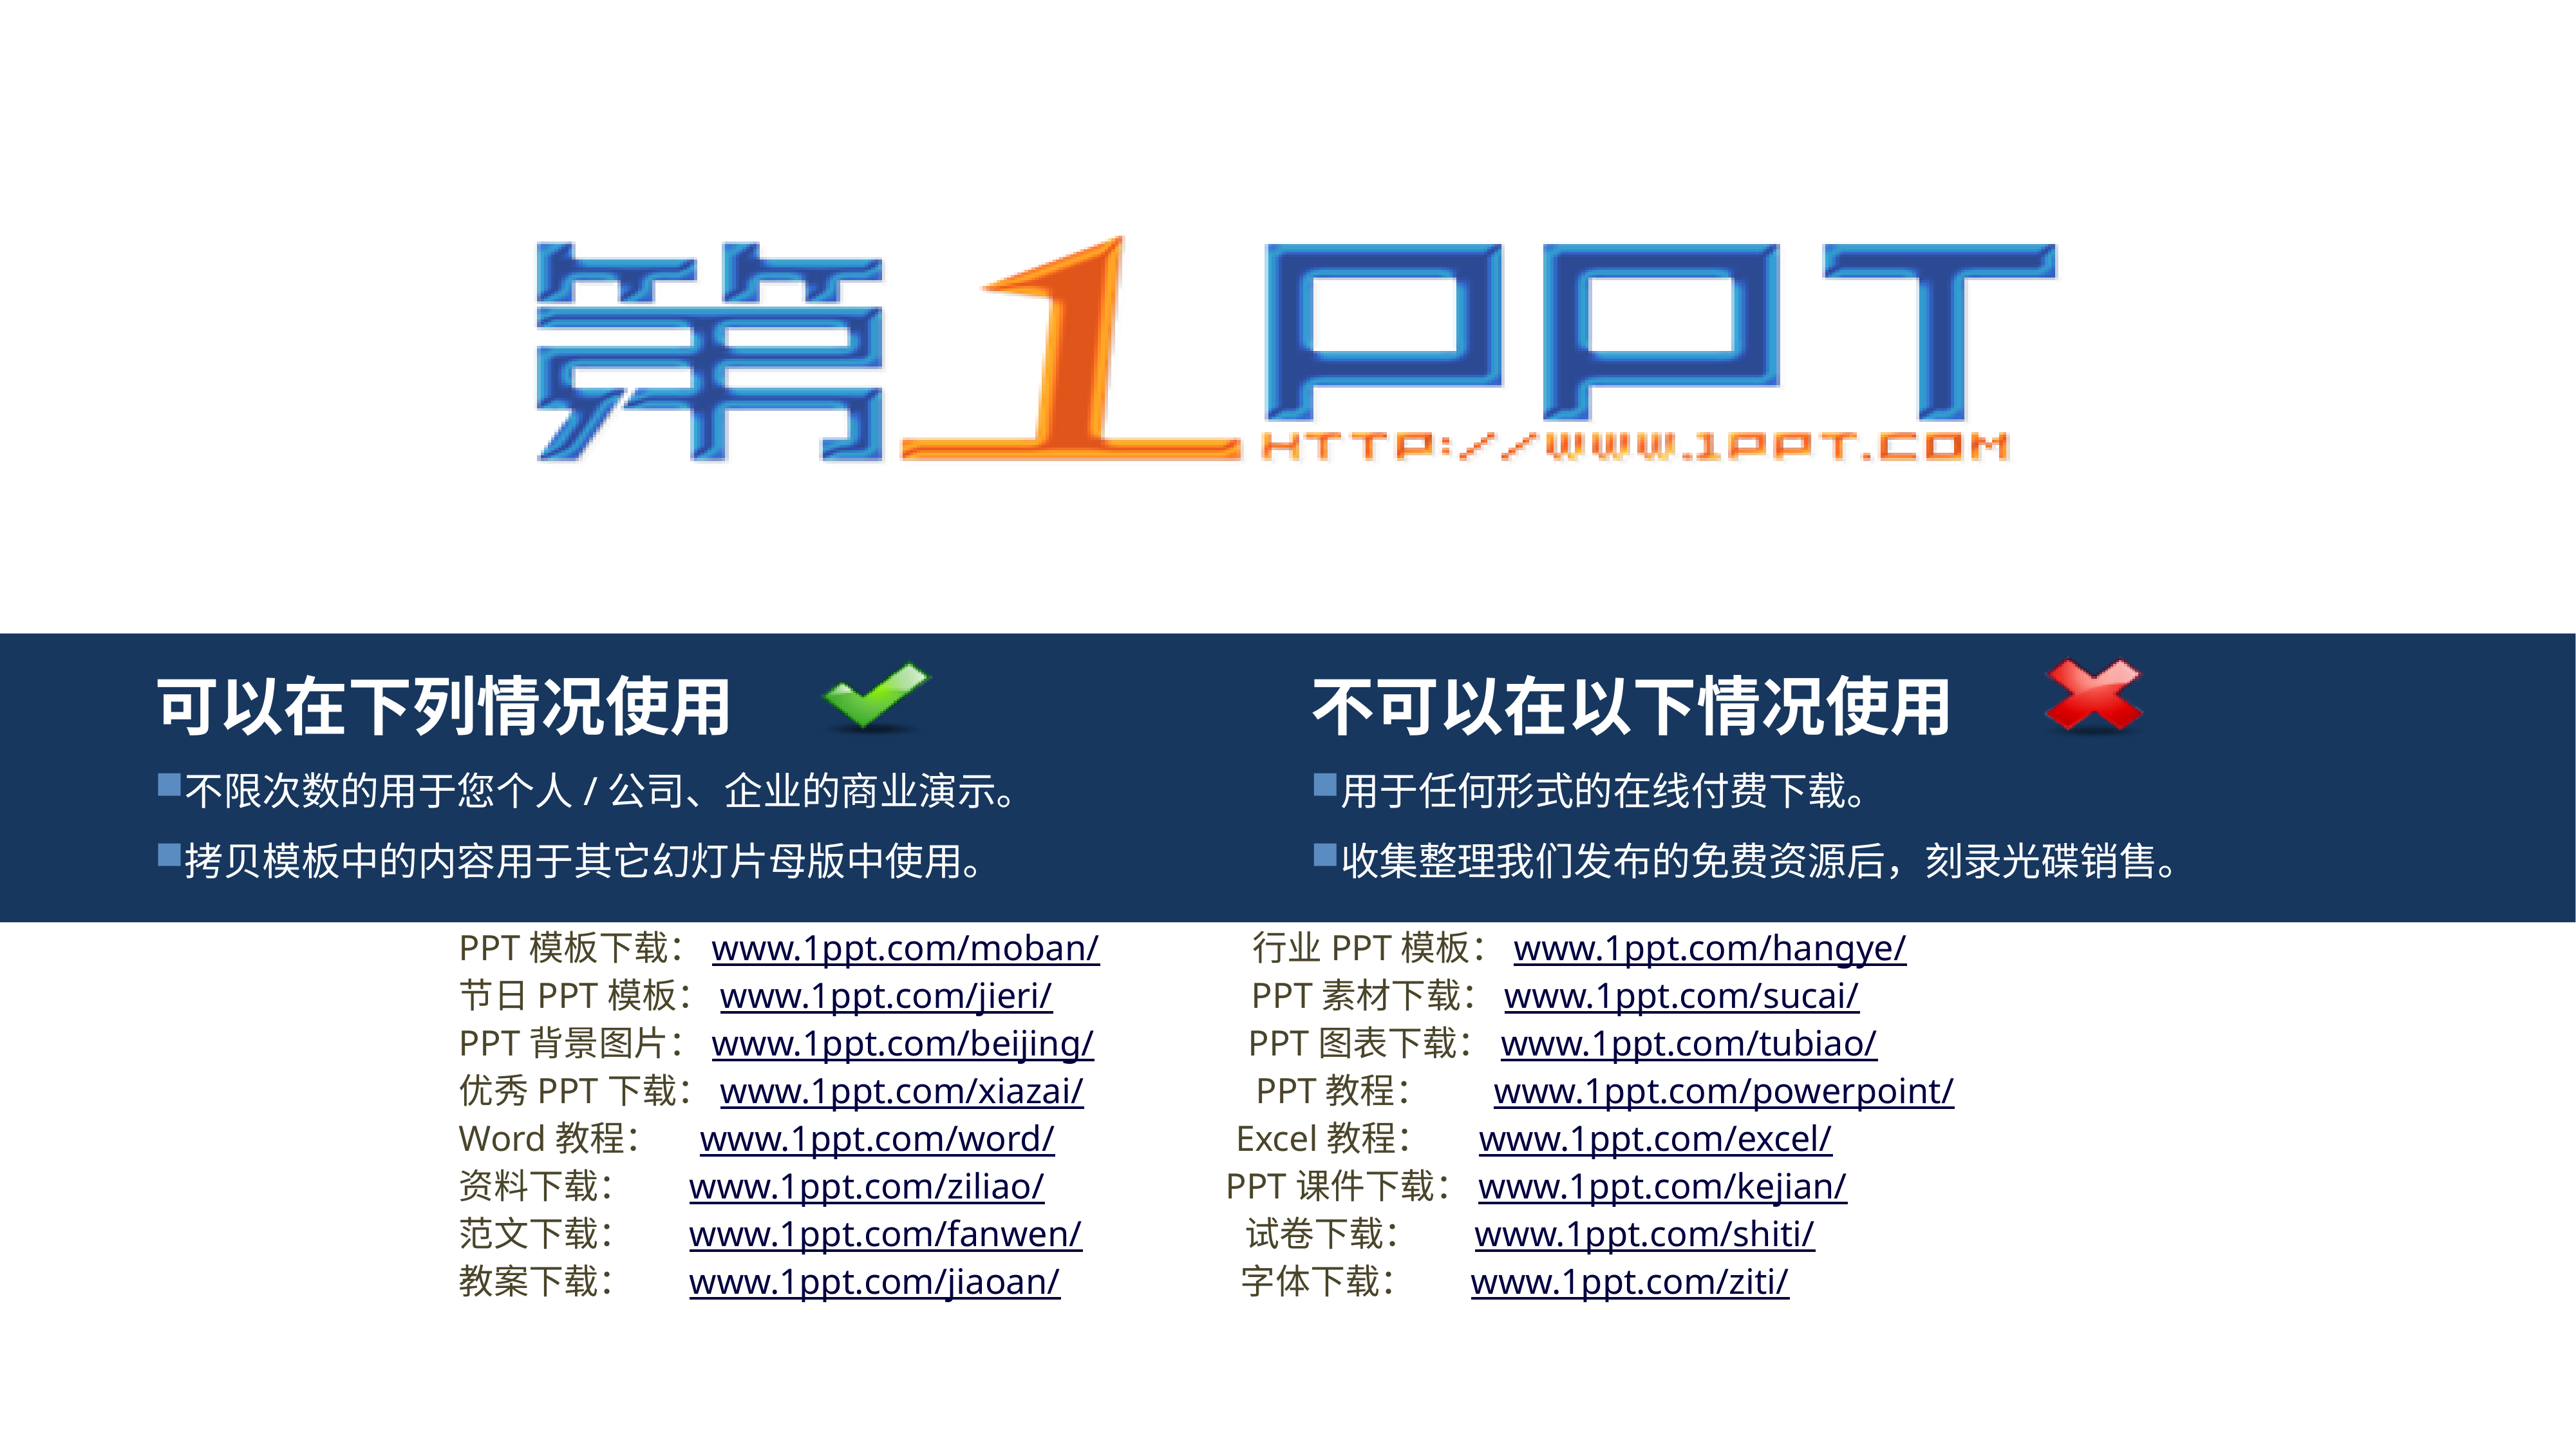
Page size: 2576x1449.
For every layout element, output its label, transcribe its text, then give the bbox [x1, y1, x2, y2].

text_box [0, 633, 2576, 923]
text_box 不可以在以下情况使用 用于任何形式的在线付费下载。 收集整理我们发布的免费资源后，刻录光碟销售。 [1288, 654, 2444, 981]
text_box PPT模板下载：www.1ppt.com/moban/ 行业PPT模板：www.1ppt.com/hangye/ 节日PPT模板：www.1ppt.com/jieri/ PPT素材下载：www.1ppt.com/sucai/ PPT背景图片：www.1ppt.com/beijing/ PPT图表下载：www.1ppt.com/tubiao/ 优秀PPT下载：www.1ppt.com/xiazai/ PPT教程： www.1ppt.com/powerpoint/ Word教程： www.1ppt.com/word/ Excel教程： www.1ppt.com/excel/ 资料下载： www.1ppt.com/ziliao/ PPT课件下载：www.1ppt.com/kejian/ 范文下载： www.1ppt.com/fanwen/ 试卷下载： www.1ppt.com/shiti/ 教案下载： www.1ppt.com/jiaoan/ 字体下载： www.1ppt.com/ziti/ [435, 981, 2255, 1296]
picture [2037, 654, 2149, 738]
picture [230, 66, 2404, 634]
text_box 可以在下列情况使用 不限次数的用于您个人/公司、企业的商业演示。 拷贝模板中的内容用于其它幻灯片母版中使用。 [131, 654, 1288, 997]
picture [821, 654, 933, 738]
